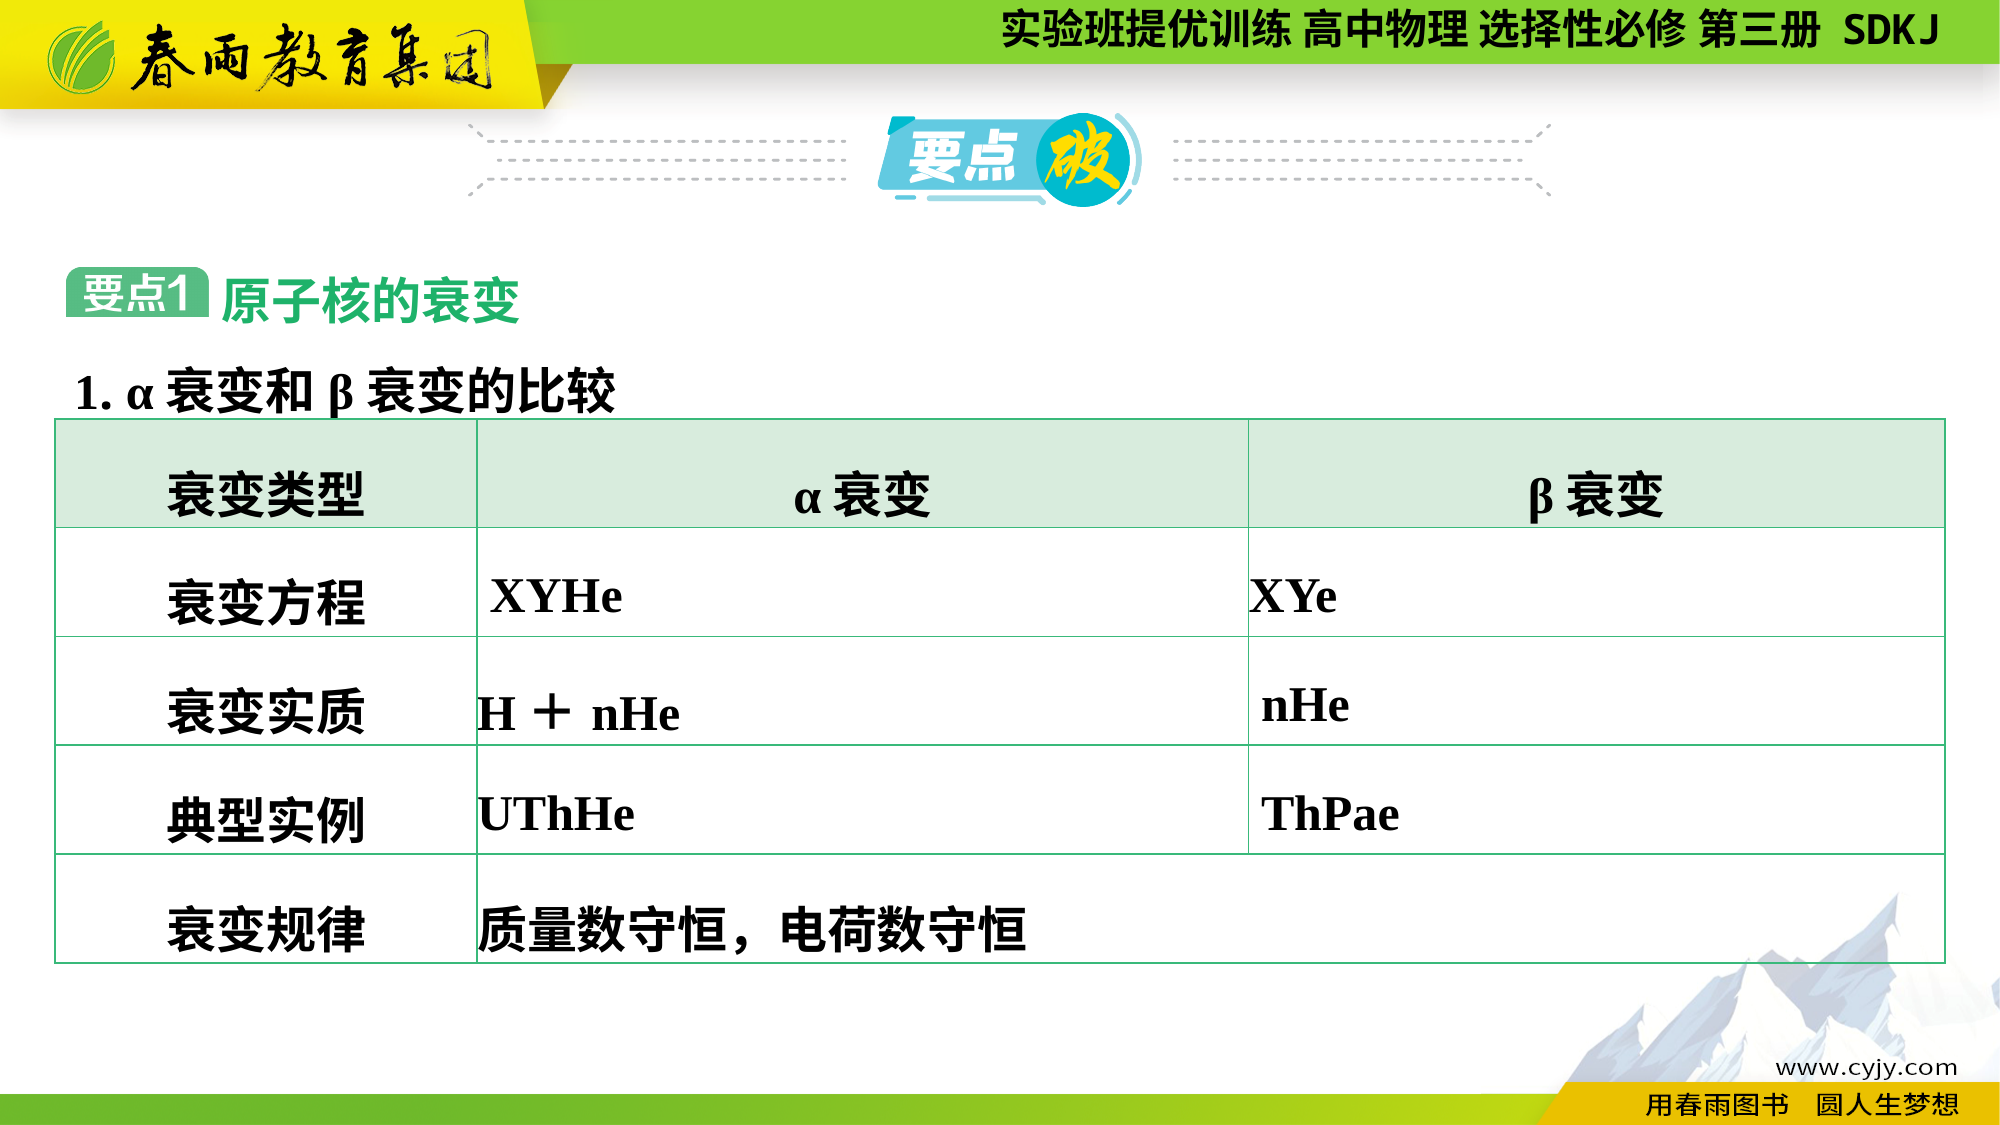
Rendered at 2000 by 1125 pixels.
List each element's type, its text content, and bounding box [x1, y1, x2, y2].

list 原子核的衰变 1. α衰变和β衰变的比较 [59, 232, 1944, 418]
picture [0, 0, 2000, 1125]
